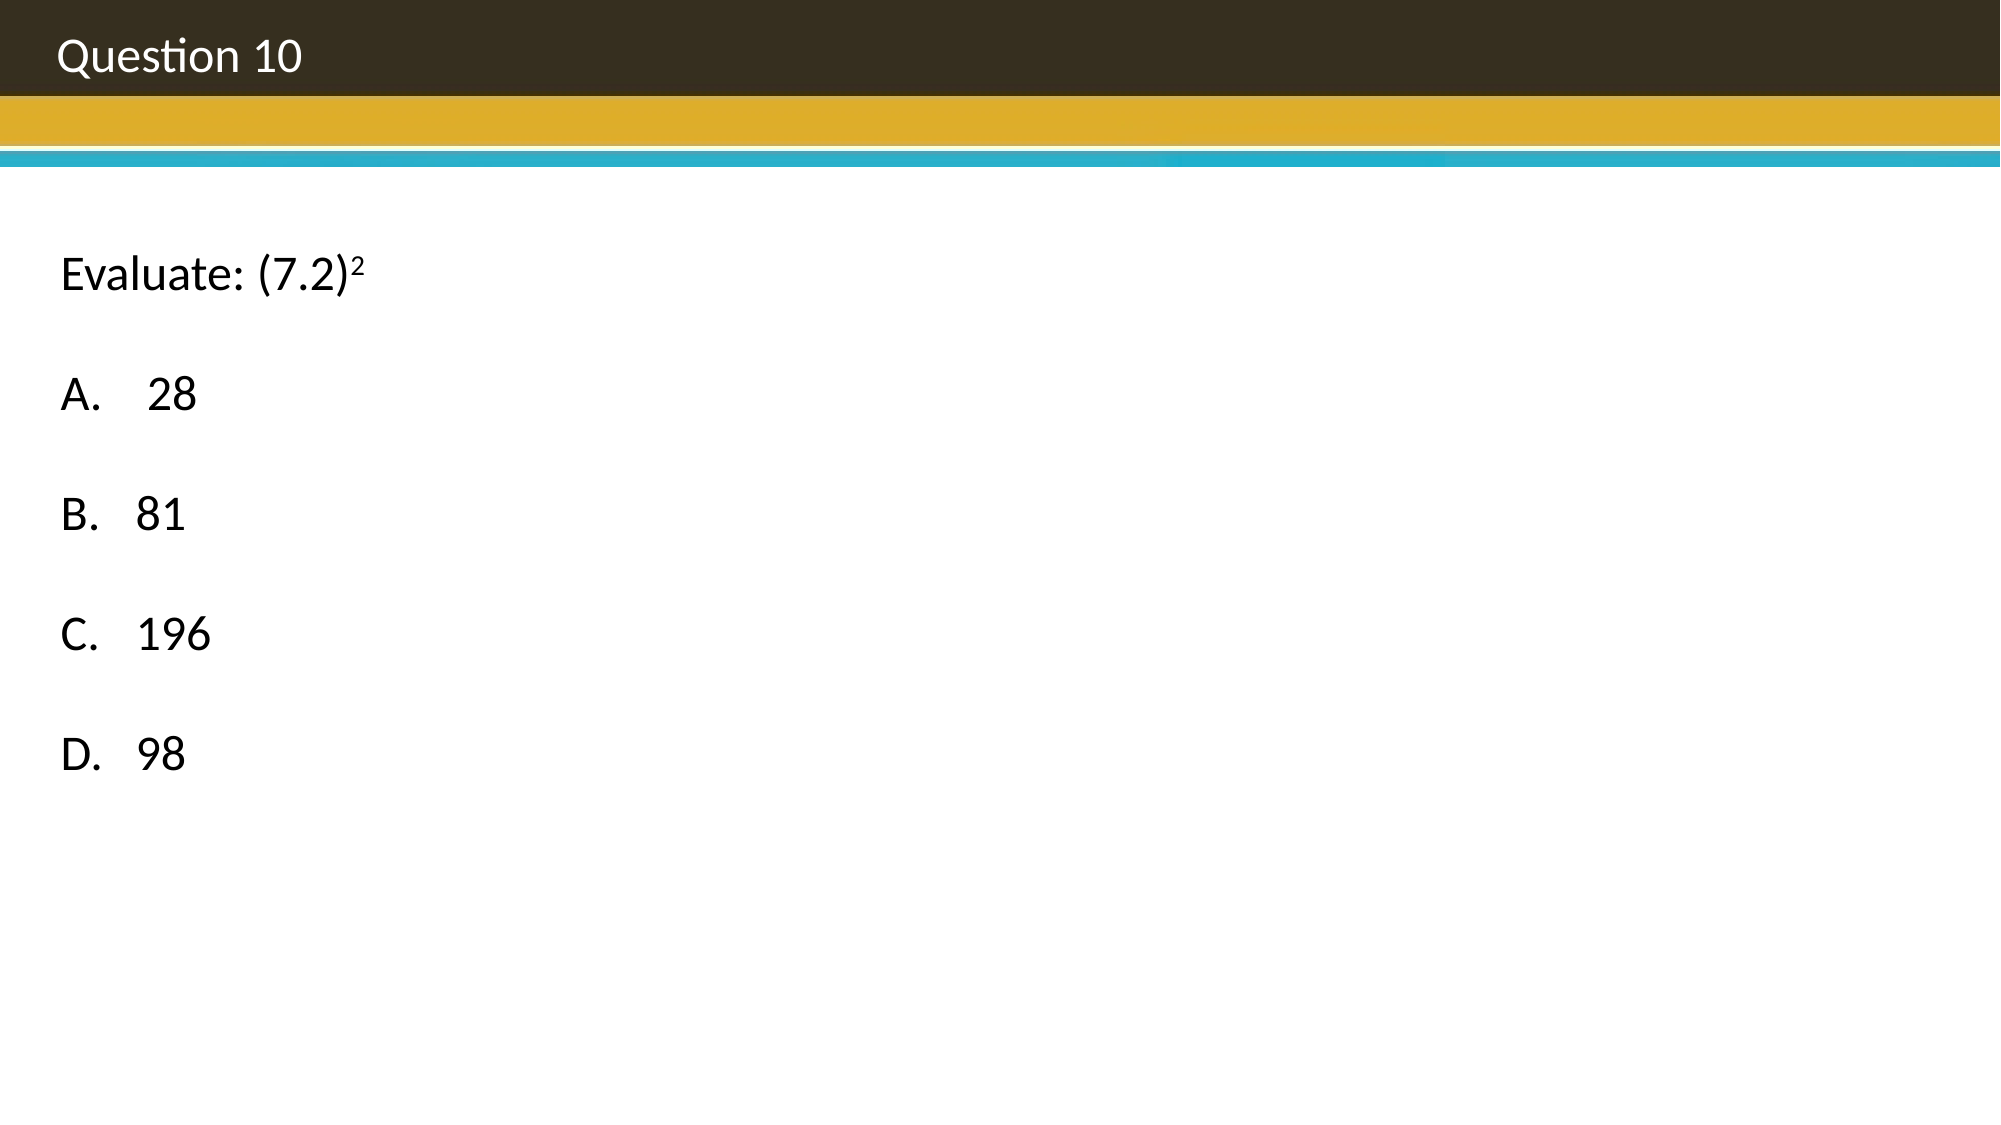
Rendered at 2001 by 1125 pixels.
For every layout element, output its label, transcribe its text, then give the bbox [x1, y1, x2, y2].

text_box Question 10 [41, 14, 318, 90]
text_box Evaluate: (7.2)2 28 81 196 98 [45, 233, 1782, 1125]
picture [0, 0, 2000, 167]
